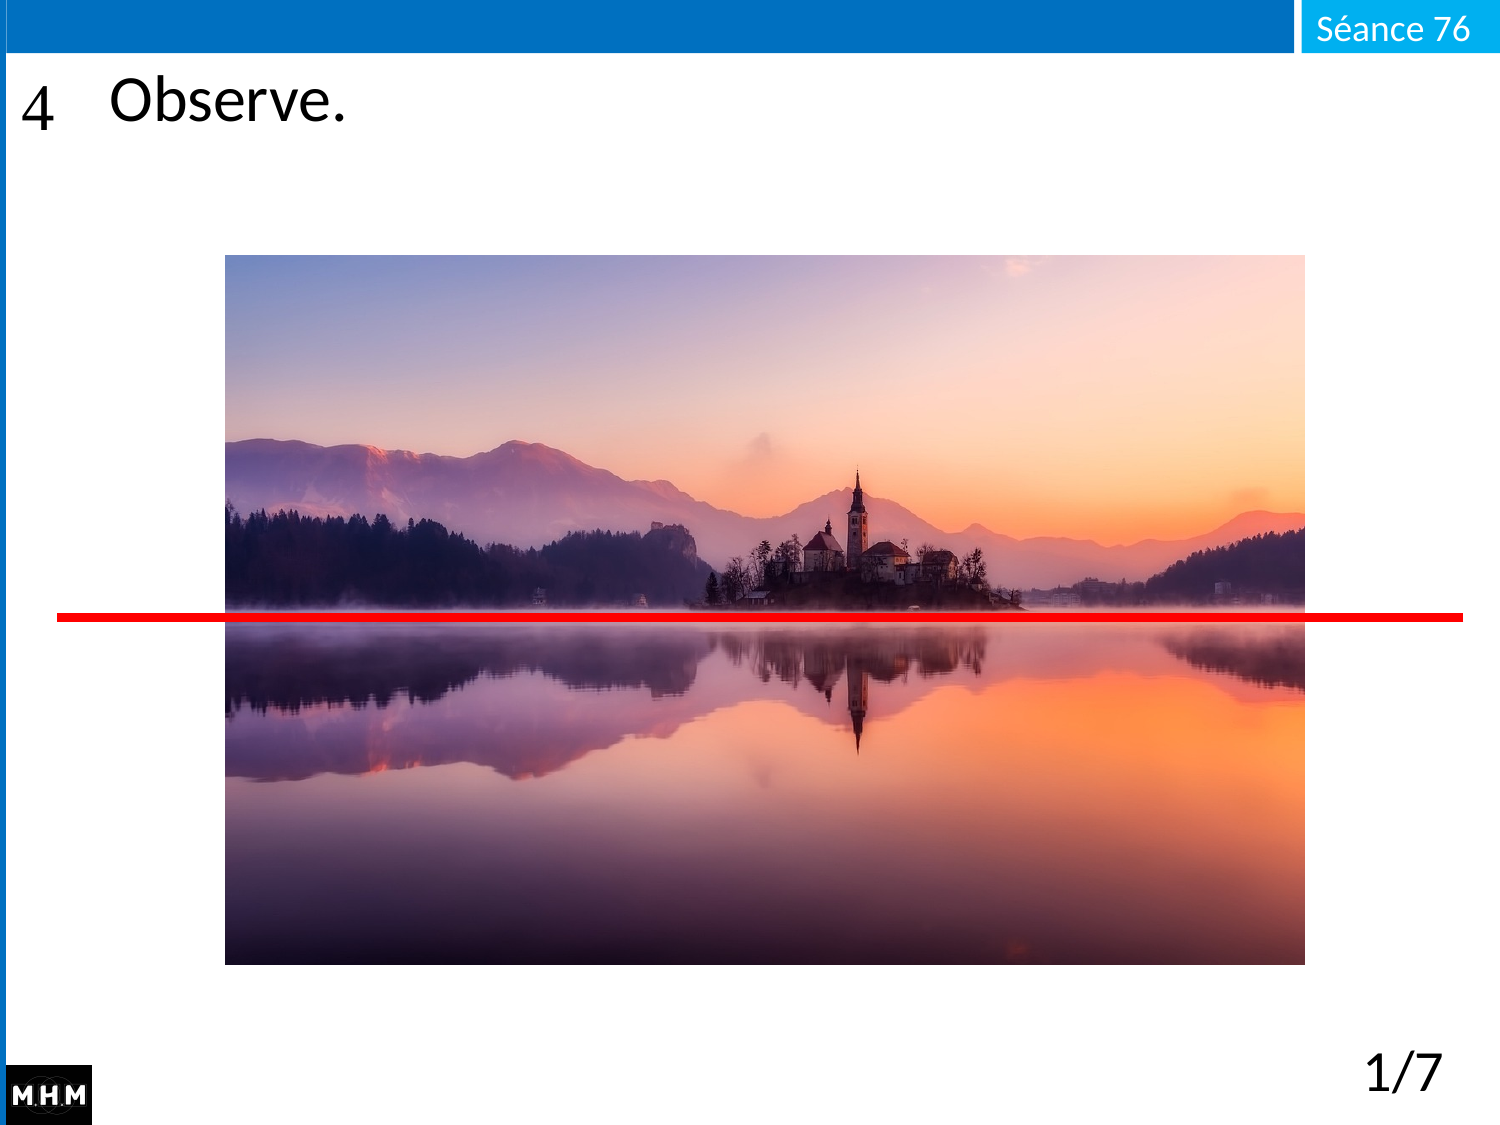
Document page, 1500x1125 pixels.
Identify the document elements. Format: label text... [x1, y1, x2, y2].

picture [225, 618, 1305, 965]
title Observe. [94, 57, 1389, 144]
text_box 1/7 [1319, 1026, 1488, 1111]
picture [225, 255, 1305, 617]
picture [6, 1065, 92, 1125]
